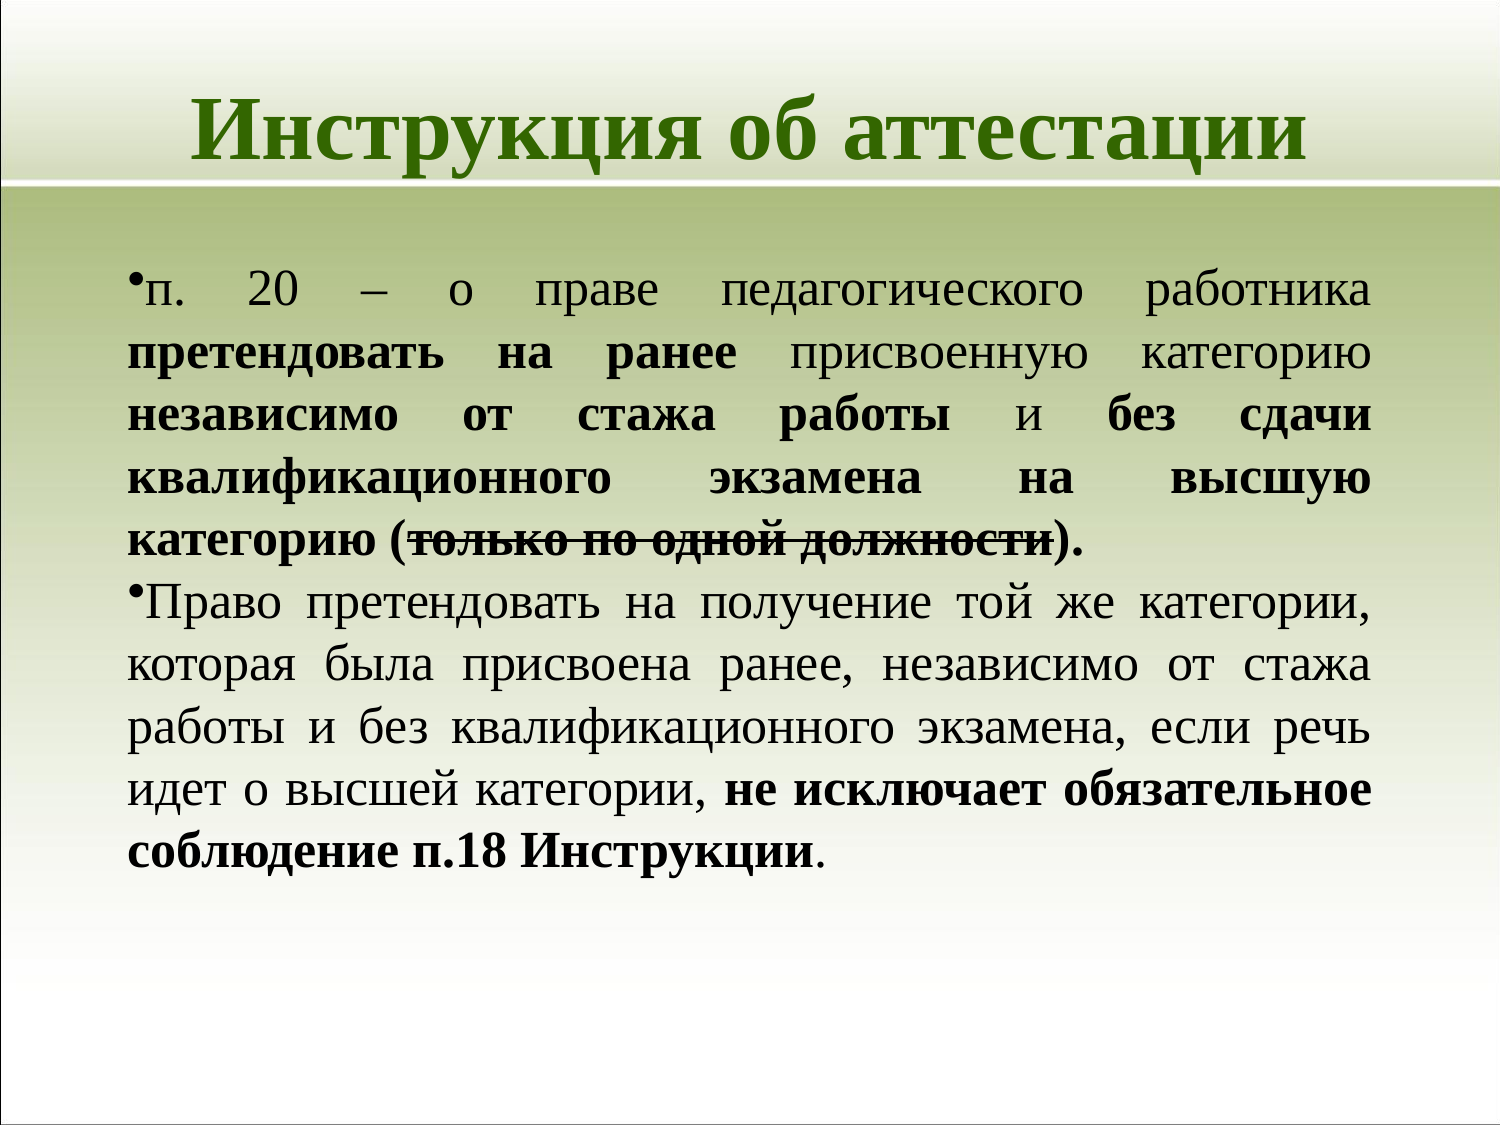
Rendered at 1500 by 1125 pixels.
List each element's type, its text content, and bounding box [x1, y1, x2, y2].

title Инструкция об аттестации [112, 58, 1388, 188]
list п. 20 – о праве педагогического работника претендовать на ранее присвоенную категорию независимо от стажа работы и без сдачи квалификационного экзамена на высшую категорию (только по одной должности). Право претендовать на получение той же категории, которая была присвоена ранее, независимо от стажа работы и без квалификационного экзамена, если речь идет о высшей категории, не исключает обязательное соблюдение п.18 Инструкции. [112, 245, 1388, 1001]
picture [0, 0, 1500, 1125]
